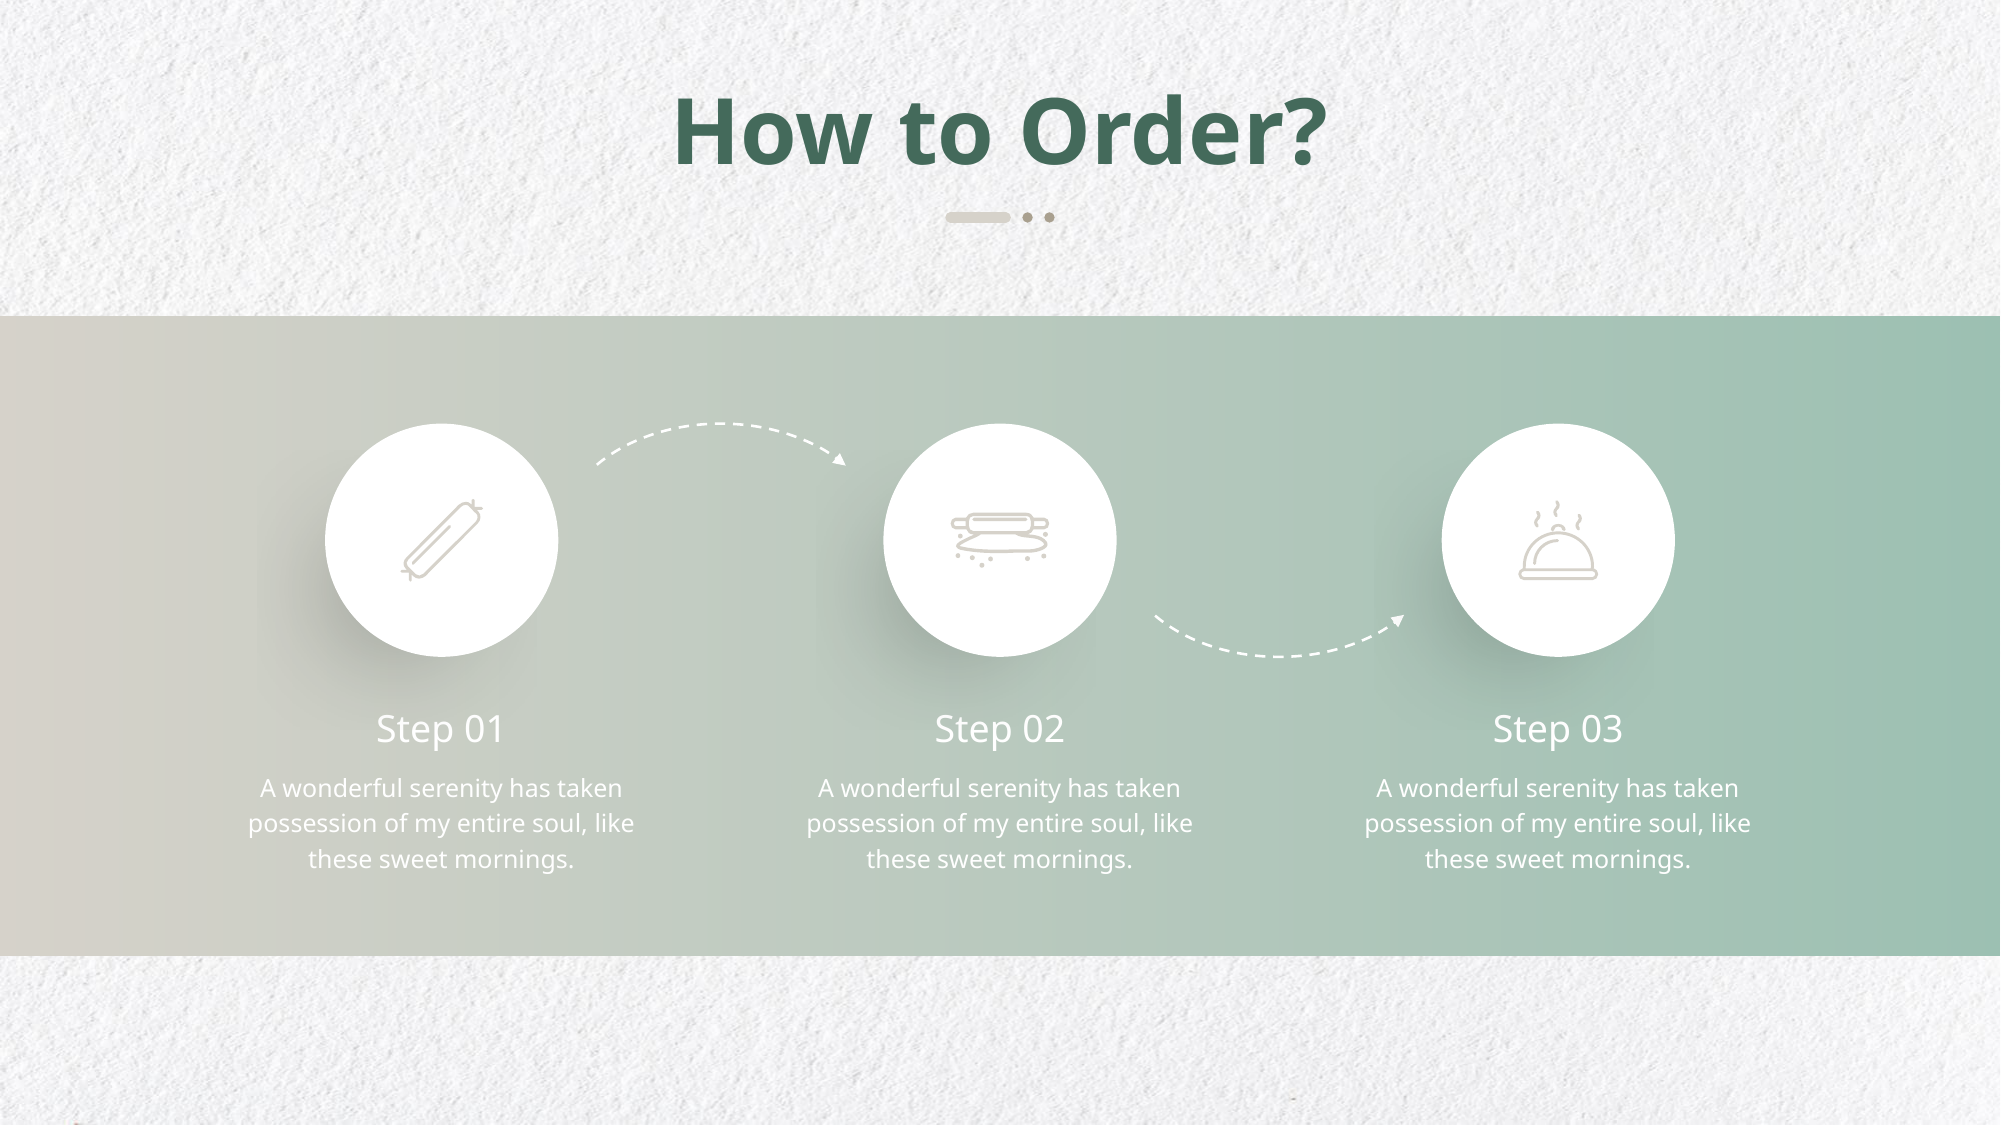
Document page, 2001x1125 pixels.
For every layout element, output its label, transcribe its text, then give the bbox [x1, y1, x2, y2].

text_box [1441, 423, 1675, 657]
picture [0, 0, 2001, 1125]
text_box [1154, 540, 1401, 658]
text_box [791, 698, 1209, 883]
text_box [596, 423, 846, 541]
text_box How to Order? [209, 65, 1791, 191]
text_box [232, 698, 651, 883]
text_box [883, 423, 1117, 657]
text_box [325, 423, 559, 657]
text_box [1349, 698, 1767, 883]
